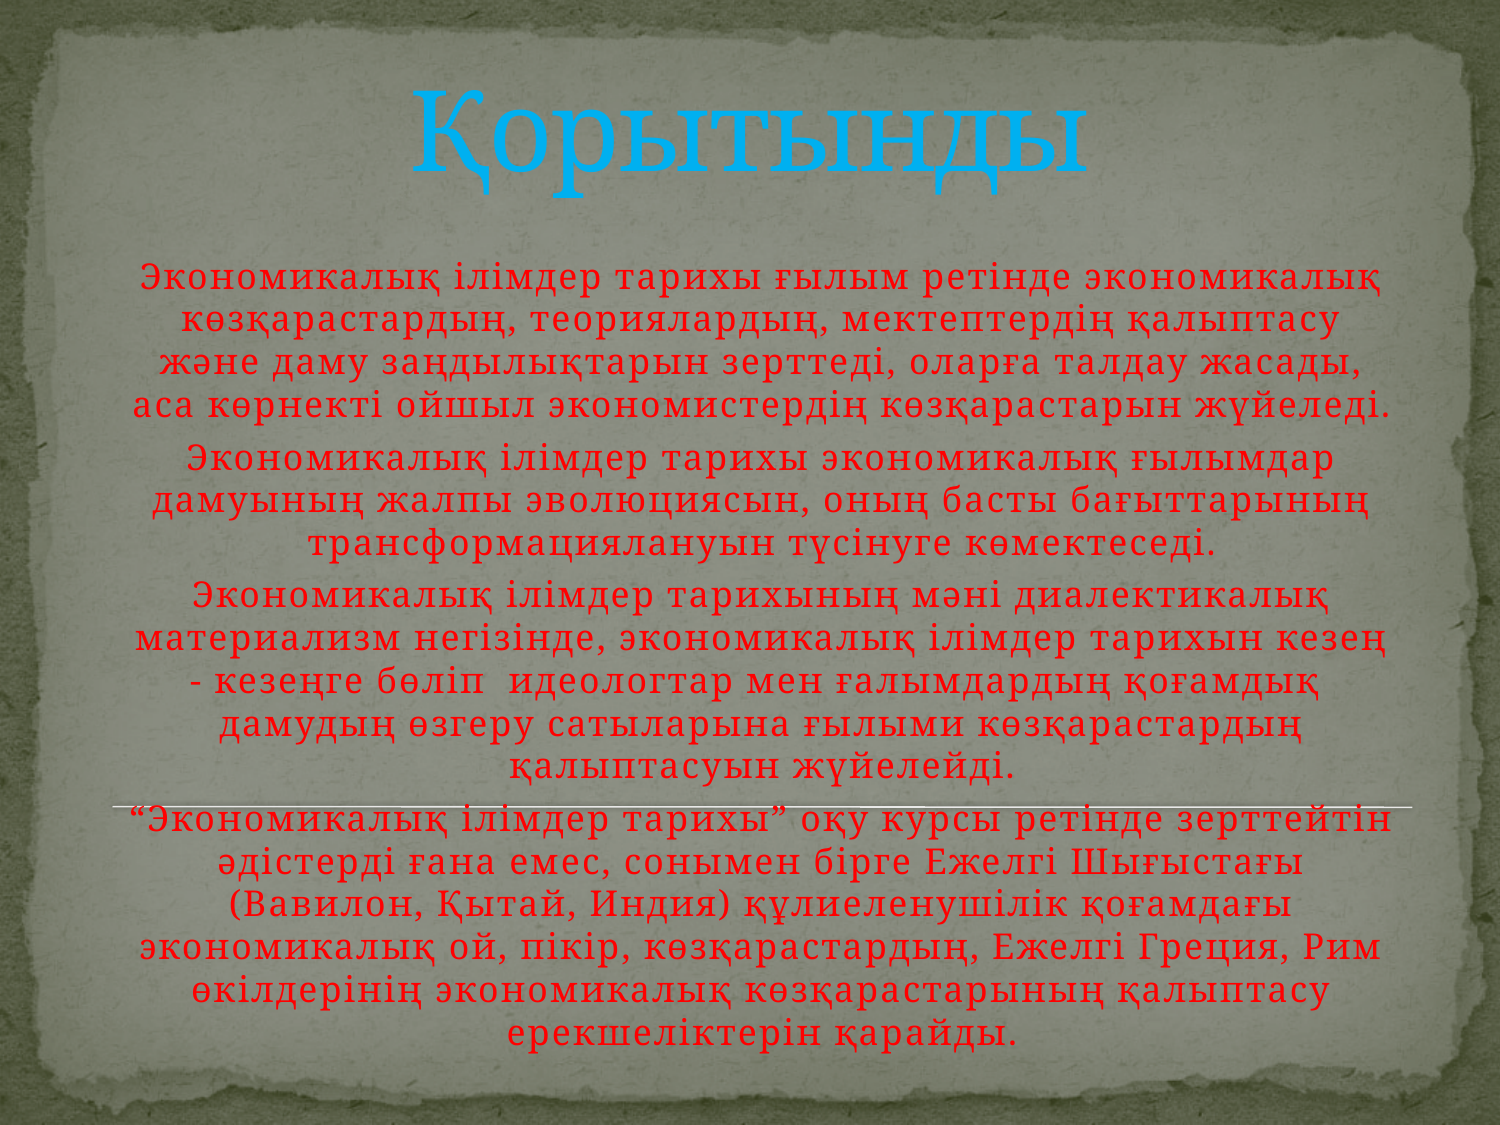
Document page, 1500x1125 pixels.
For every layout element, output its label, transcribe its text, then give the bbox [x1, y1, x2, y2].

list Экономикалық ілімдер тарихы ғылым ретінде экономикалық көзқарастардың, теориялардың, мектептердің қалыптасу және даму заңдылықтарын зерттеді, оларға талдау жасады, аса көрнекті ойшыл экономистердің көзқарастарын жүйеледі. Экономикалық ілімдер тарихы экономикалық ғылымдар дамуының жалпы эволюциясын, оның басты бағыттарының трансформациялануын түсінуге көмектеседі. Экономикалық ілімдер тарихының мәні диалектикалық материализм негізінде, экономикалық ілімдер тарихын кезең - кезеңге бөліп идеологтар мен ғалымдардың қоғамдық дамудың өзгеру сатыларына ғылыми көзқарастардың қалыптасуын жүйелейді. “Экономикалық ілімдер тарихы” оқу курсы ретінде зерттейтін әдістерді ғана емес, сонымен бірге Ежелгі Шығыстағы (Вавилон, Қытай, Индия) құлиеленушілік қоғамдағы экономикалық ой, пікір, көзқарастардың, Ежелгі Греция, Рим өкілдерінің экономикалық көзқарастарының қалыптасу ерекшеліктерін қарайды. [112, 246, 1413, 1067]
title Қорытынды [93, 46, 1394, 202]
